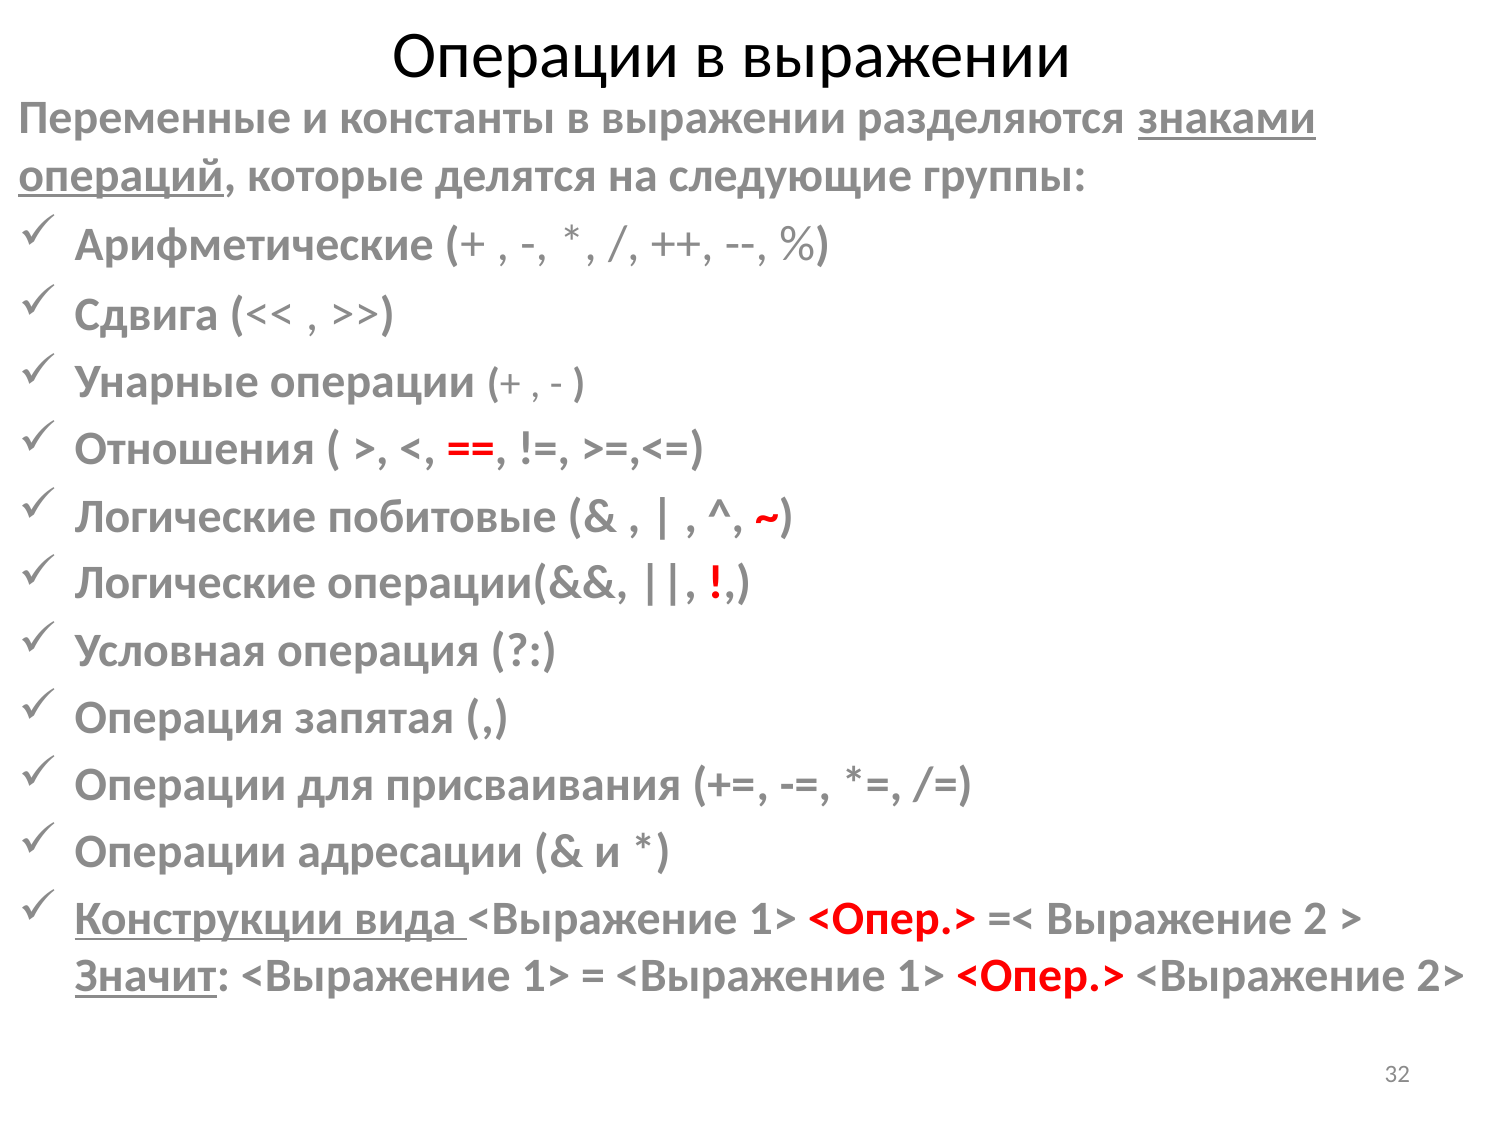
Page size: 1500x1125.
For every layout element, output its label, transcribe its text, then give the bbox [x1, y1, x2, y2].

title Операции в выражении [159, 0, 1306, 78]
slide_number 32 [1074, 1042, 1425, 1103]
text_box Переменные и константы в выражении разделяются знаками операций, которые делятся на следующие группы: Арифметические (+ , -, *, /, ++, --, %) Сдвига (<< , >>) Унарные операции (+ , - ) Отношения ( >, <, ==, !=, >=,<=) Логические побитовые (& , | , ^, ~) Логические операции(&&, ||, !,) Условная операция (?:) Операция запятая (,) Операции для присваивания (+=, -=, *=, /=) Операции адресации (& и *) Конструкции вида <Выражение 1> <Опер.> =< Выражение 2 > Значит: <Выражение 1> = <Выражение 1> <Опер.> <Выражение 2> [3, 78, 1500, 1024]
